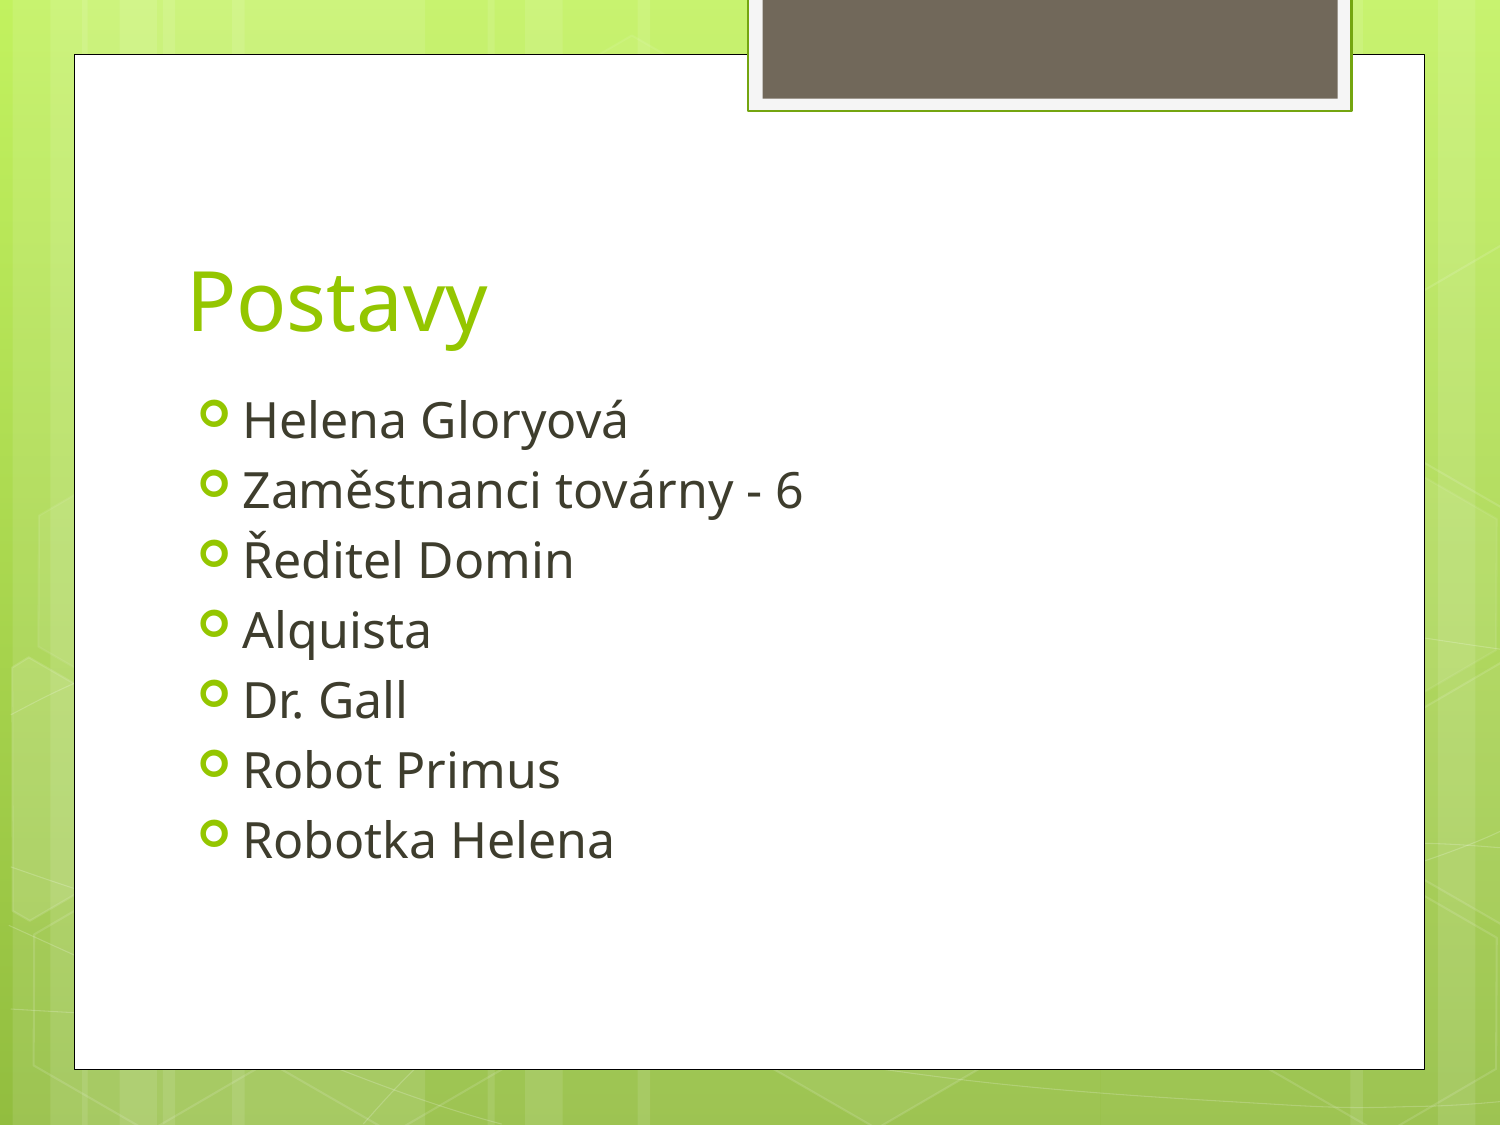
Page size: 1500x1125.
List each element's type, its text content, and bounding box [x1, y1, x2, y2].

list Helena Gloryová Zaměstnanci továrny - 6 Ředitel Domin Alquista Dr. Gall Robot Primus Robotka Helena [171, 381, 1283, 957]
title Postavy [171, 168, 1324, 357]
